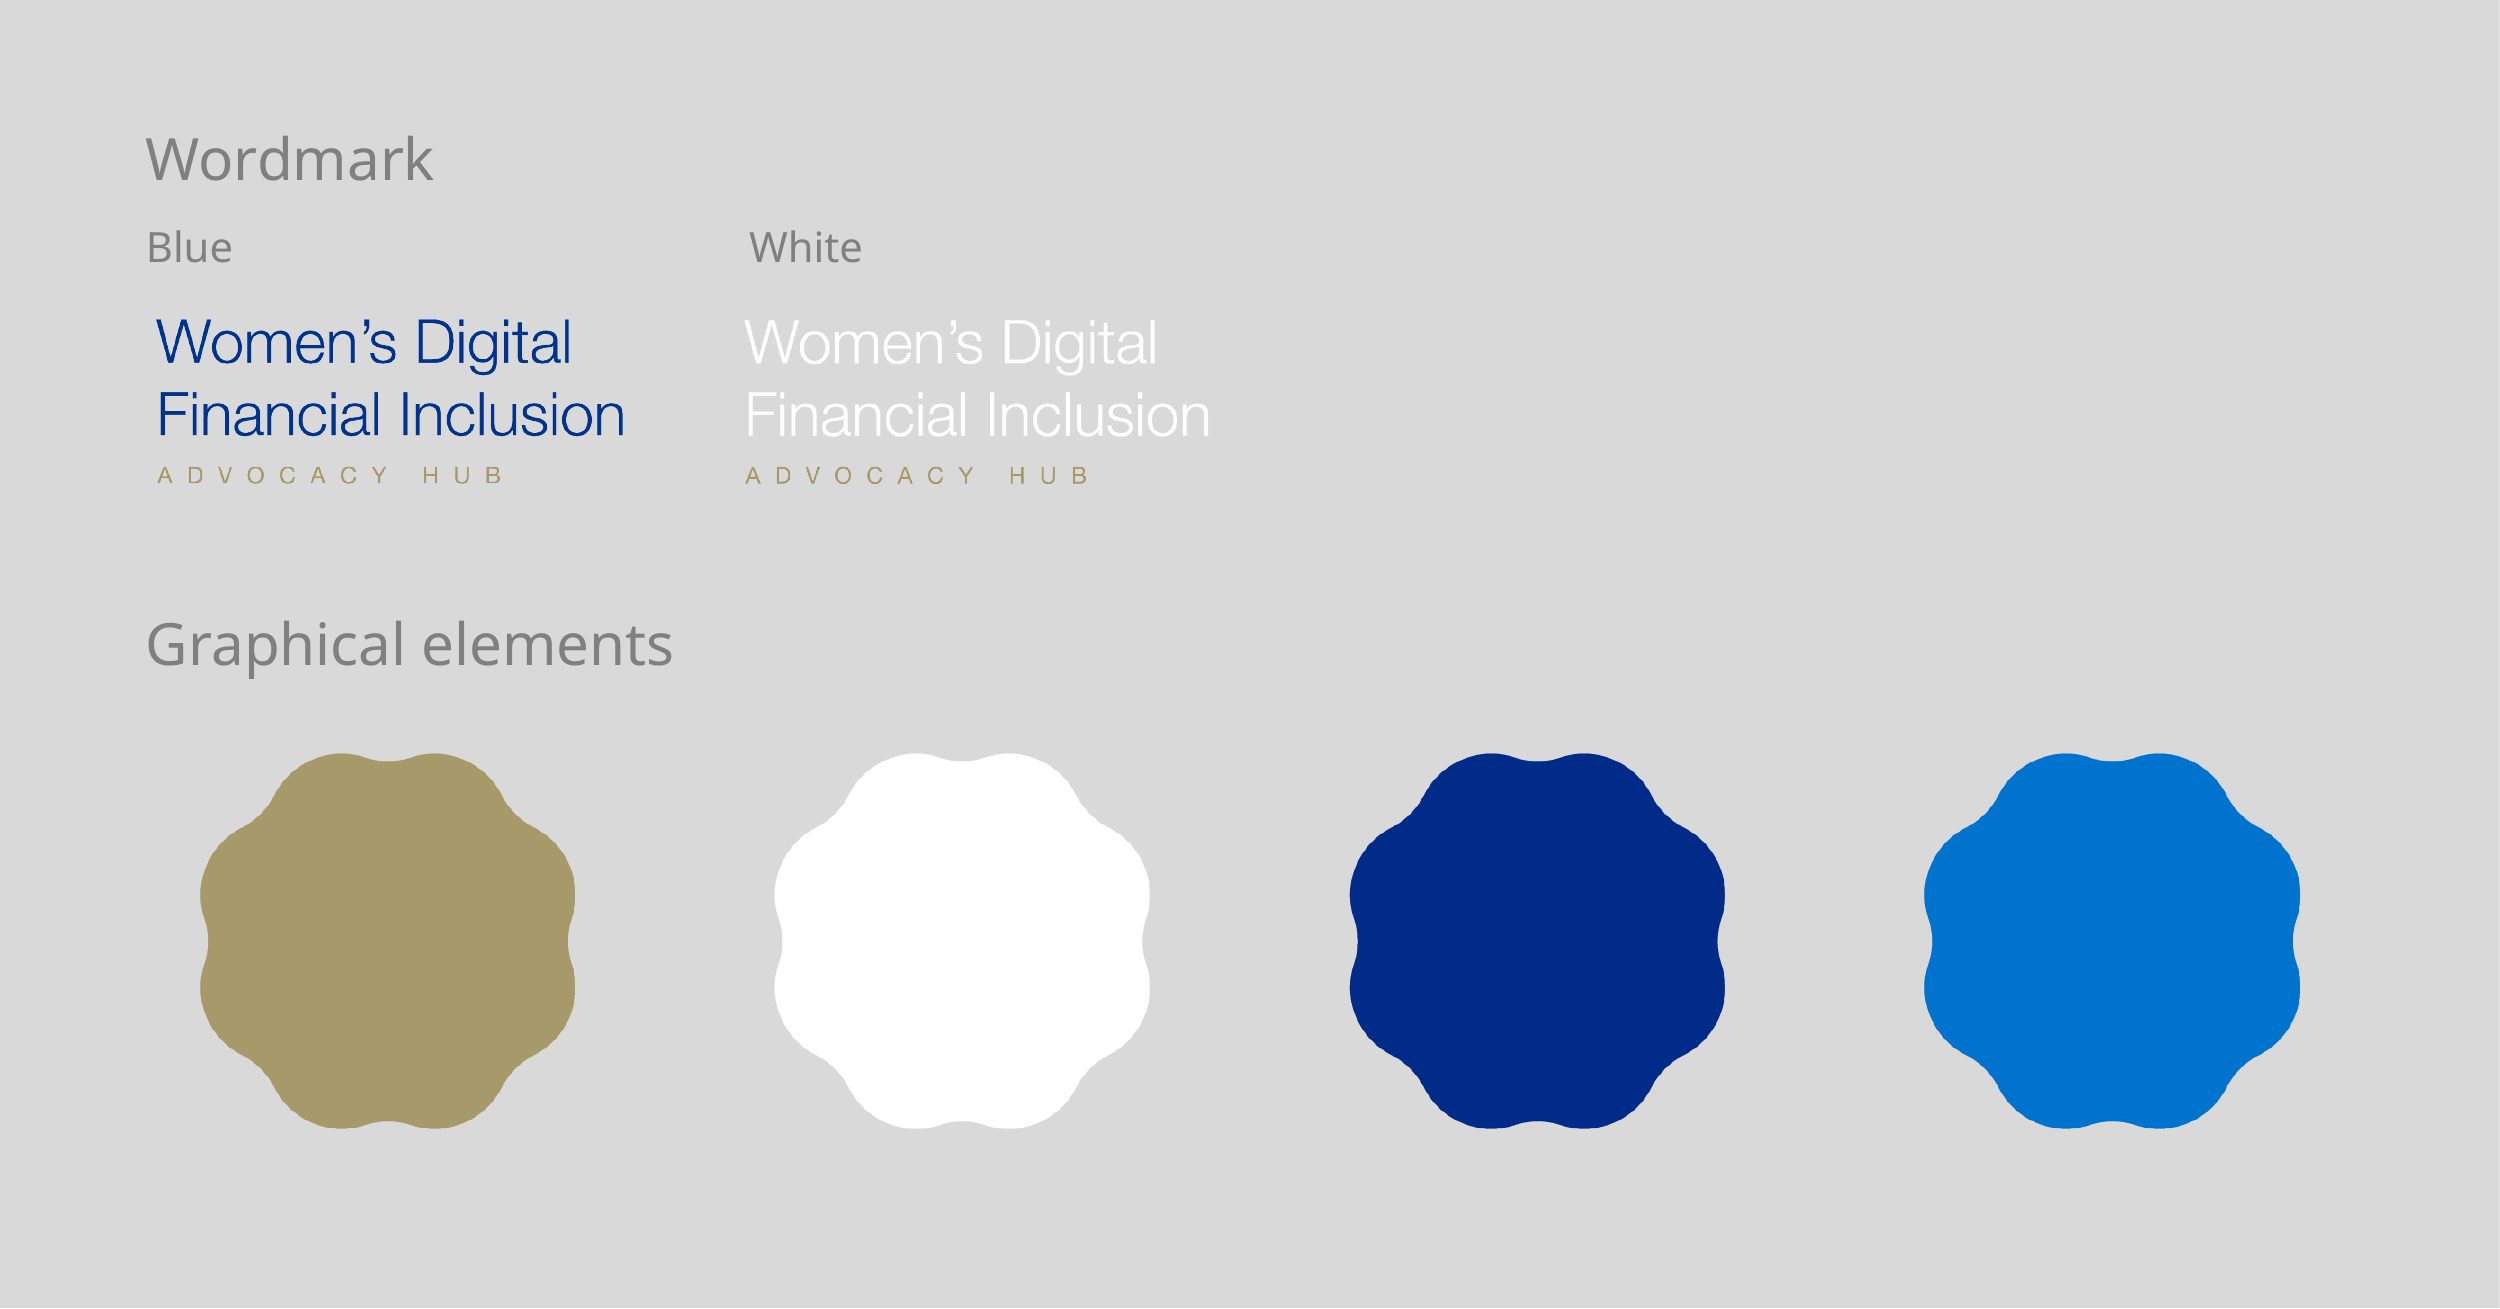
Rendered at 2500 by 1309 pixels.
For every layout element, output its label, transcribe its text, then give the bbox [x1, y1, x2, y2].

text_box White [734, 213, 1314, 279]
text_box Graphical elements [131, 600, 710, 685]
picture [774, 753, 1150, 1129]
picture [1924, 753, 2300, 1129]
text_box Wordmark [131, 114, 710, 200]
picture [199, 753, 575, 1129]
picture [156, 319, 623, 484]
picture [1349, 753, 1725, 1129]
picture [743, 319, 1210, 484]
text_box Blue [131, 213, 710, 279]
